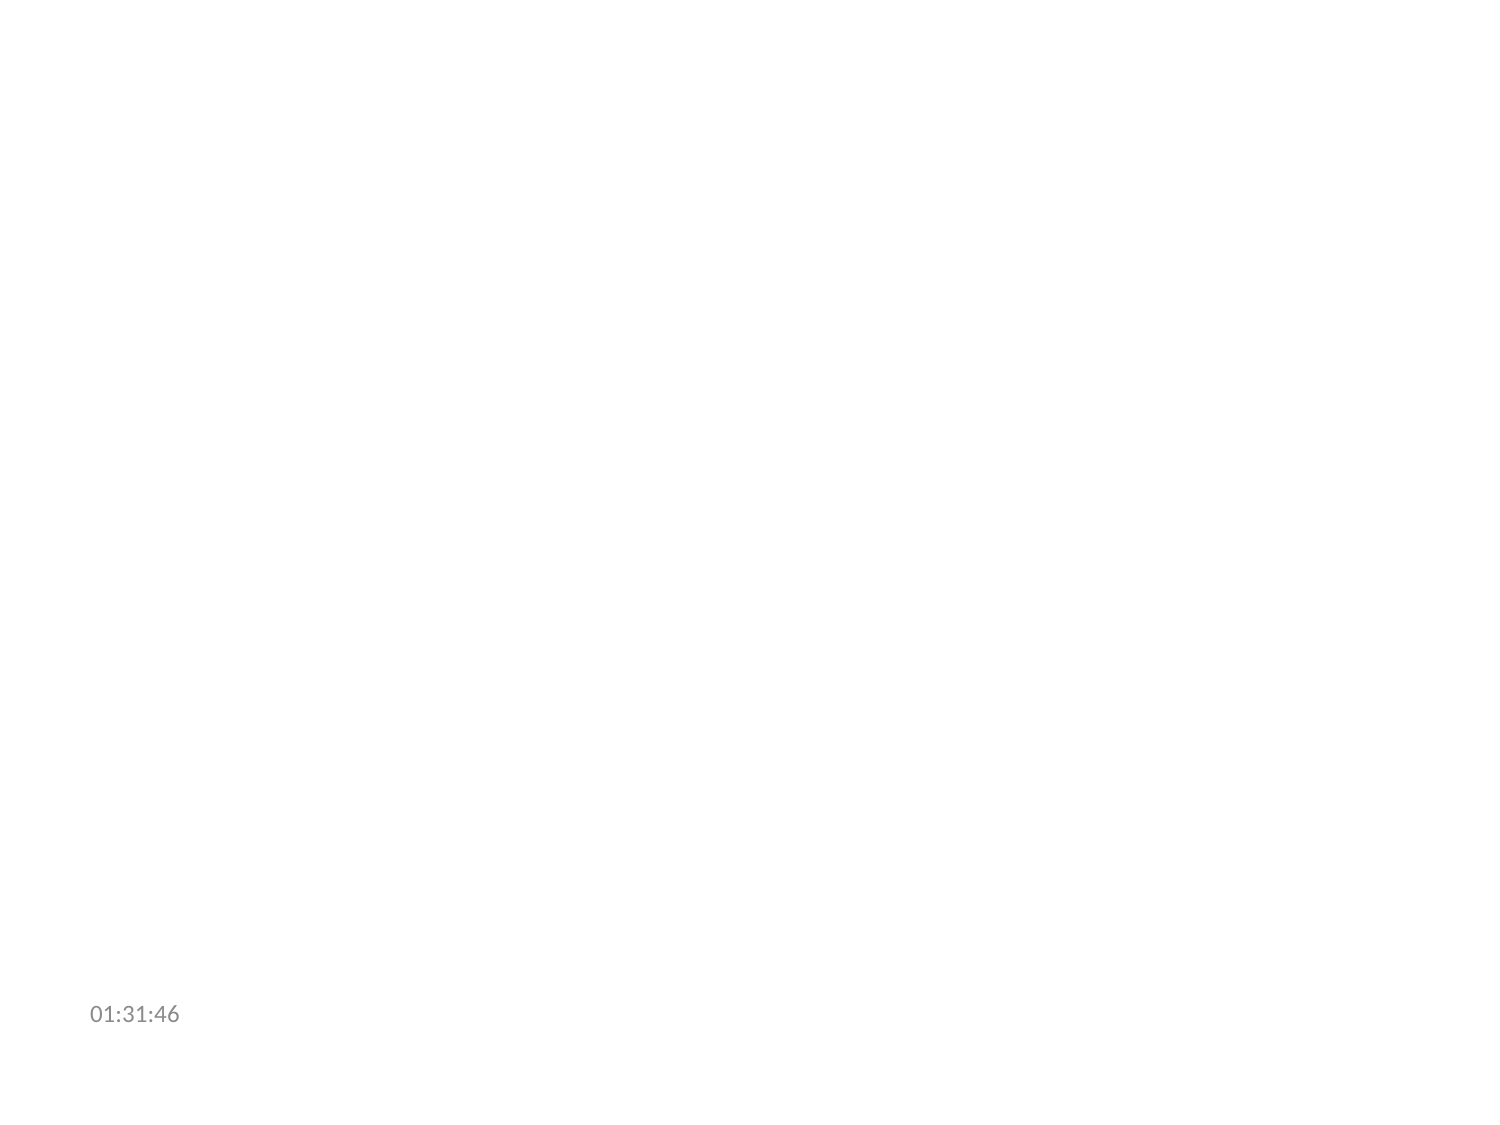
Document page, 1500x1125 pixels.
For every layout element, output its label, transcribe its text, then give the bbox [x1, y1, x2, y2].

text_box 15:35:09 [75, 982, 425, 1043]
